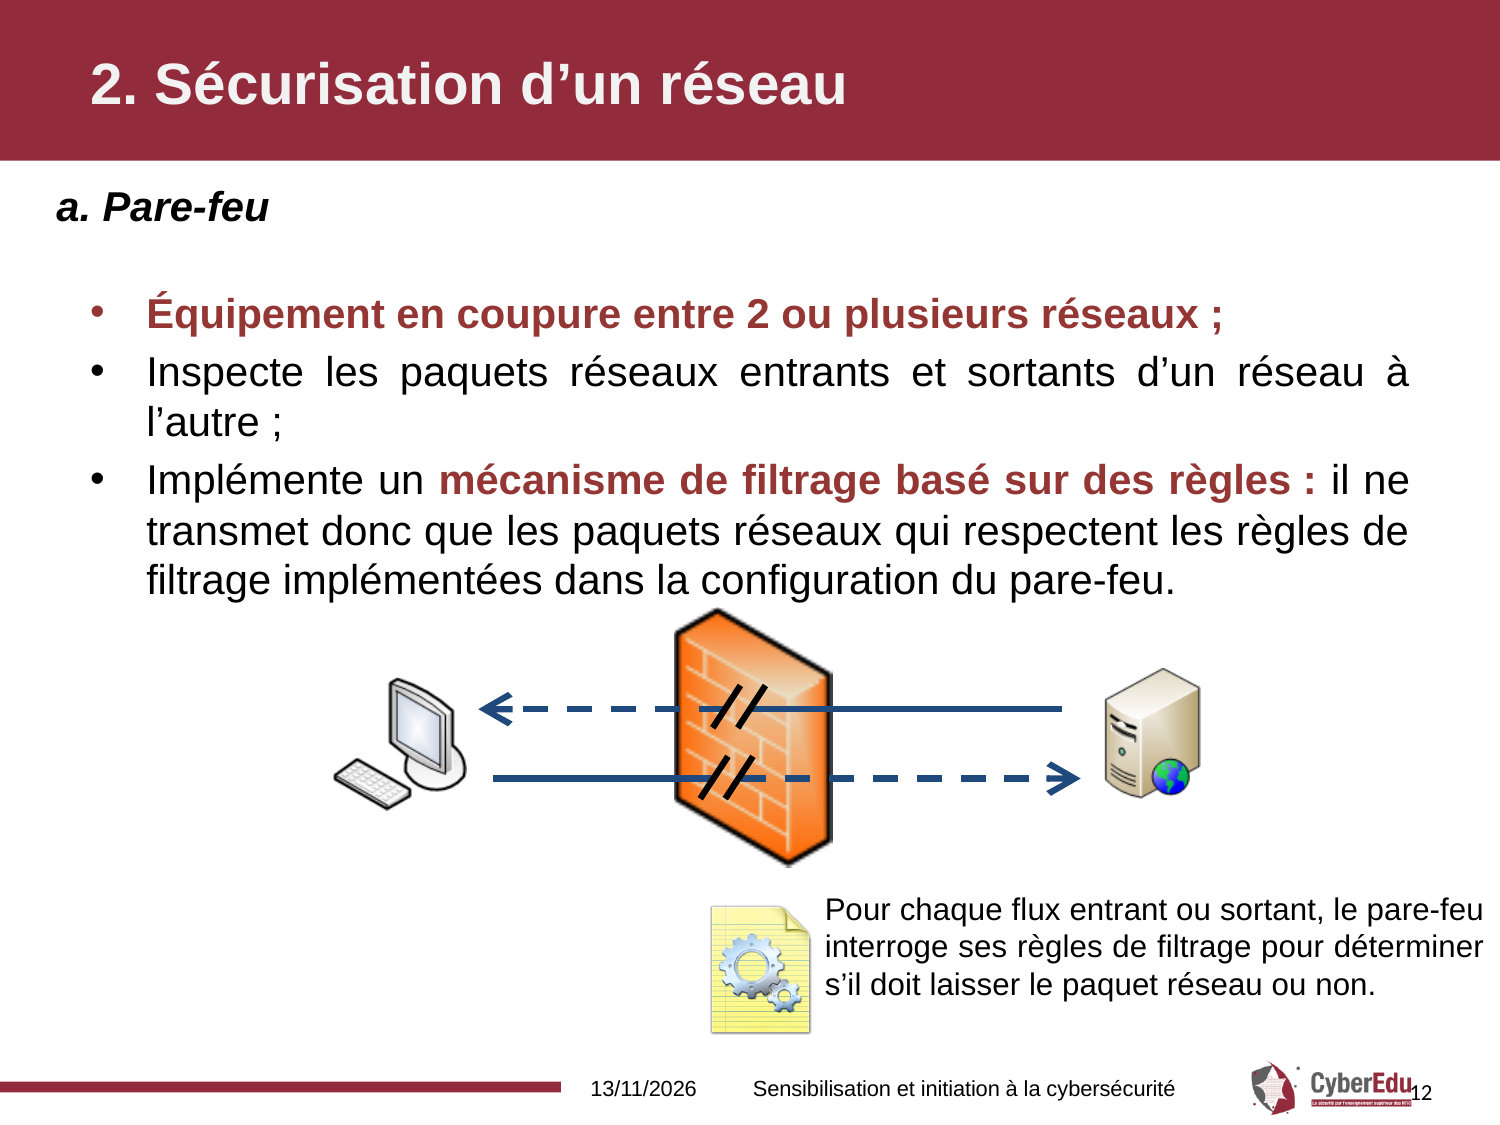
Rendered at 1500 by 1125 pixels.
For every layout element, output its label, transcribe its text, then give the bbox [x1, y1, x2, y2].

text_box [834, 712, 1056, 775]
title 2. Sécurisation d’un réseau [75, 1, 1425, 161]
picture [333, 677, 467, 811]
list Équipement en coupure entre 2 ou plusieurs réseaux ; Inspecte les paquets réseaux entrants et sortants d’un réseau à l’autre ; Implémente un mécanisme de filtrage basé sur des règles : il ne transmet donc que les paquets réseaux qui respectent les règles de filtrage implémentées dans la configuration du pare-feu. [75, 278, 1425, 1035]
picture [1104, 666, 1201, 799]
text_box a. Pare-feu [41, 172, 1471, 268]
picture [694, 904, 825, 1036]
text_box Pour chaque flux entrant ou sortant, le pare-feu interroge ses règles de filtrage pour déterminer s’il doit laisser le paquet réseau ou non. [809, 881, 1500, 1009]
footer Sensibilisation et initiation à la cybersécurité [738, 1057, 1236, 1118]
picture [674, 710, 833, 778]
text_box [712, 685, 766, 729]
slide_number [561, 1057, 727, 1118]
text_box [700, 756, 754, 799]
picture [1246, 1060, 1412, 1115]
picture [674, 779, 833, 868]
picture [674, 607, 833, 708]
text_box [499, 712, 672, 775]
